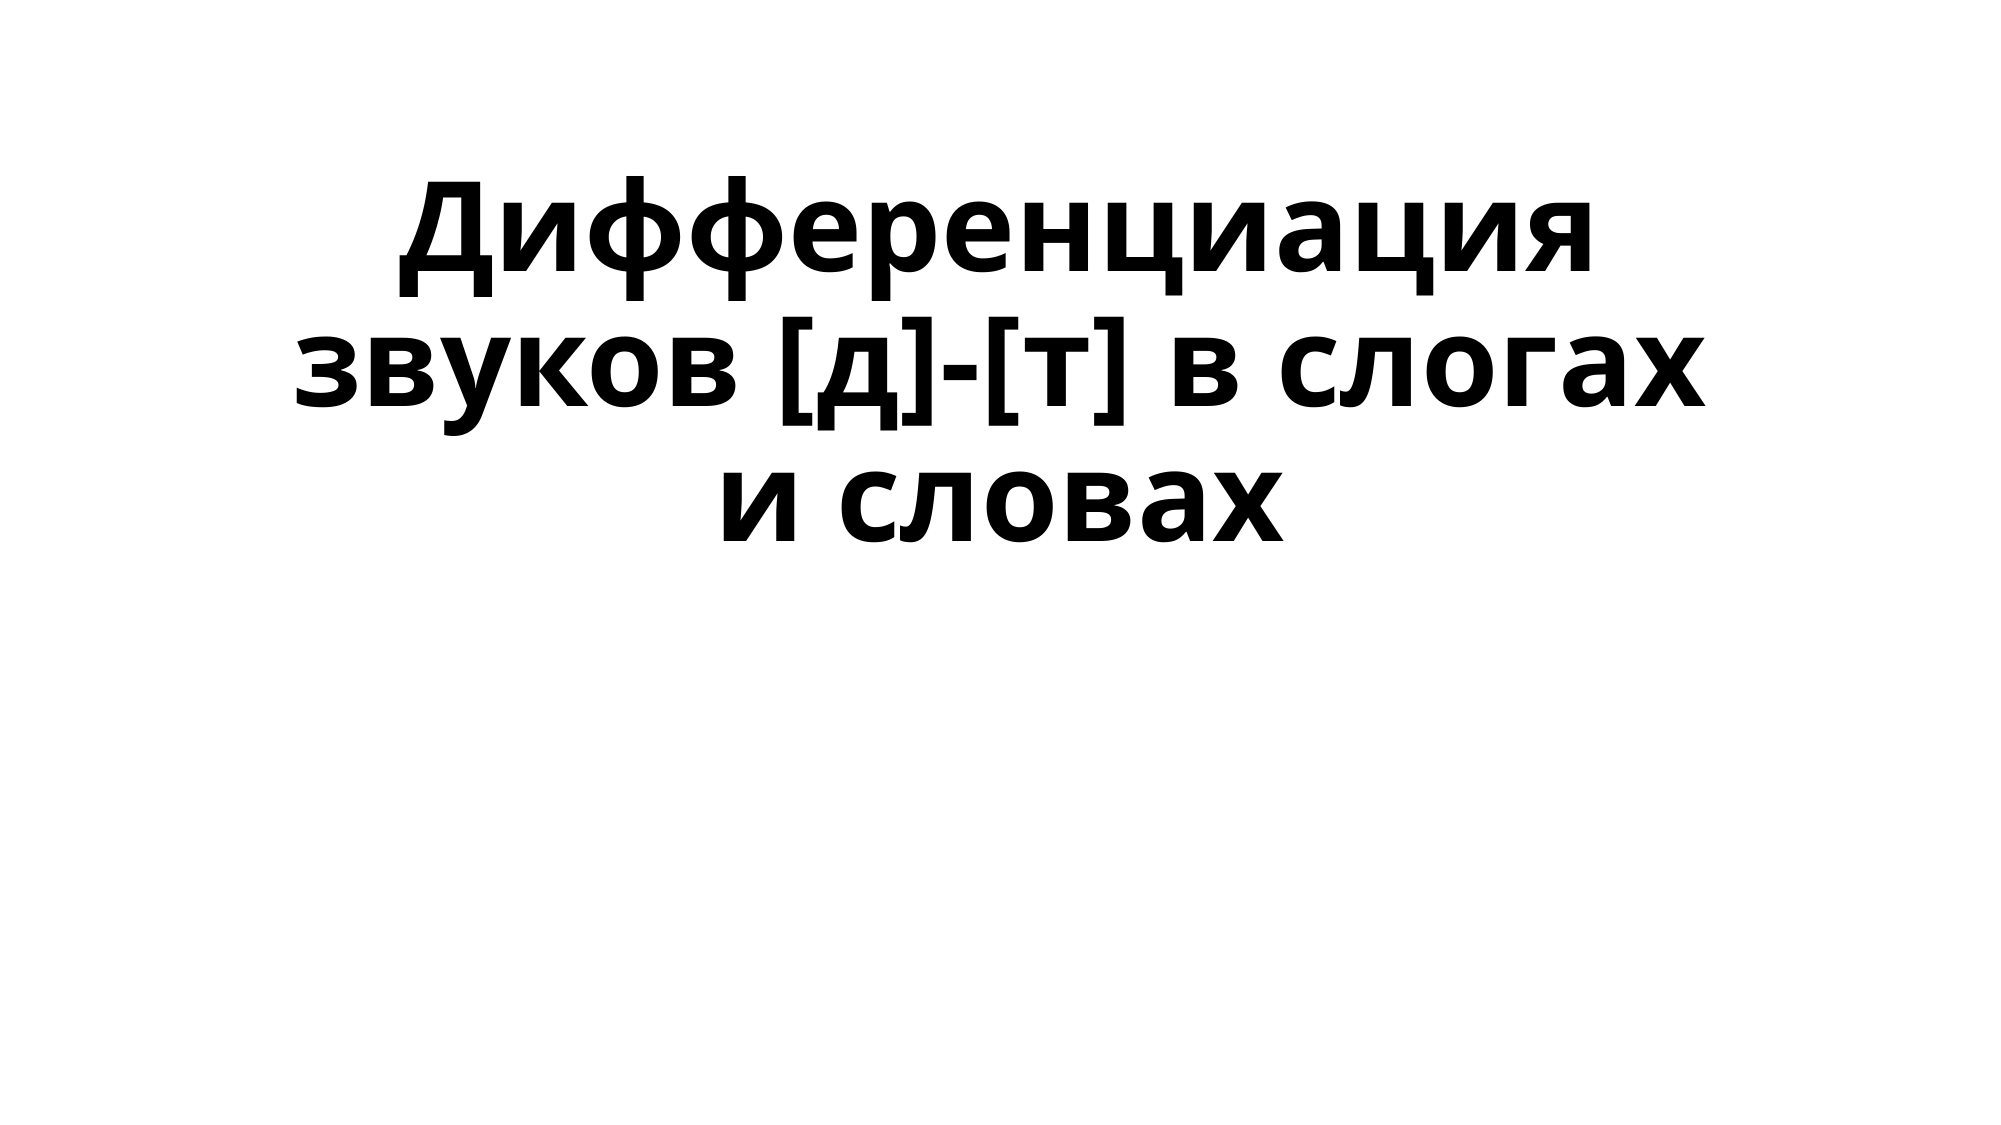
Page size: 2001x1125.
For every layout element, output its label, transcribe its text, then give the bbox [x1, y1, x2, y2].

title Дифференциация звуков [д]-[т] в слогах и словах [249, 184, 1750, 576]
